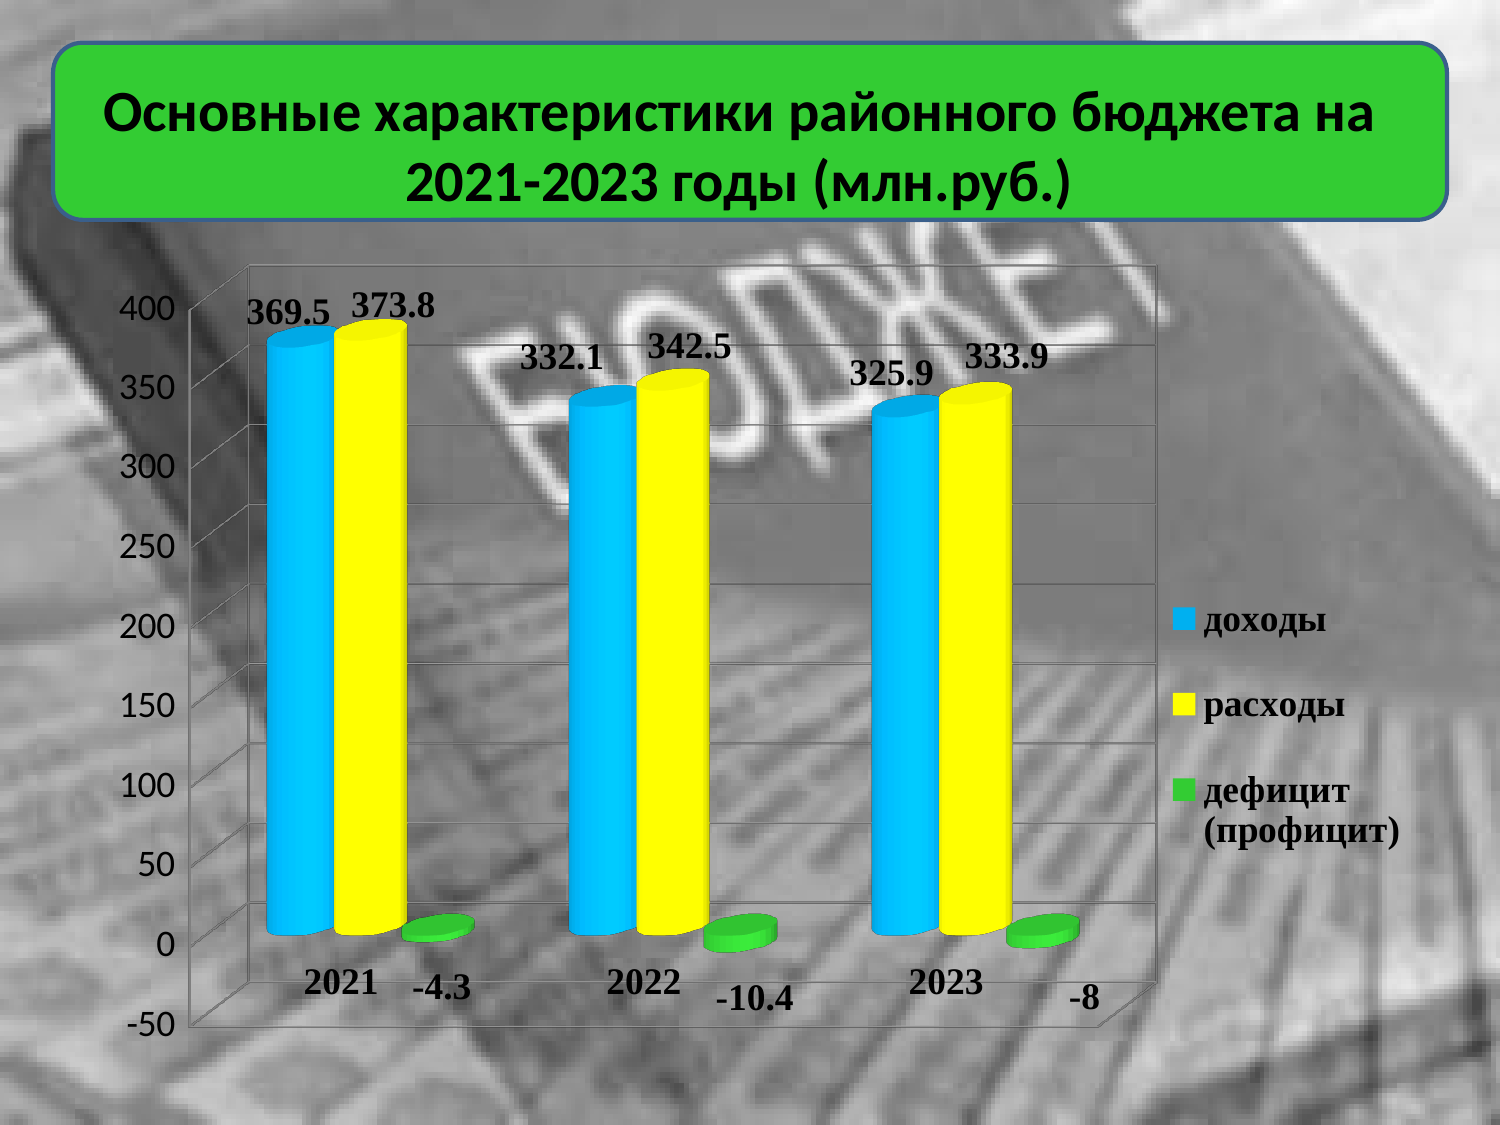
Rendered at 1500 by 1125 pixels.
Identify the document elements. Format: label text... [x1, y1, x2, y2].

chart [76, 231, 1448, 1062]
text_box [0, 0, 1500, 1125]
title Основные характеристики районного бюджета на 2021-2023 годы (млн.руб.) [29, 42, 1450, 244]
